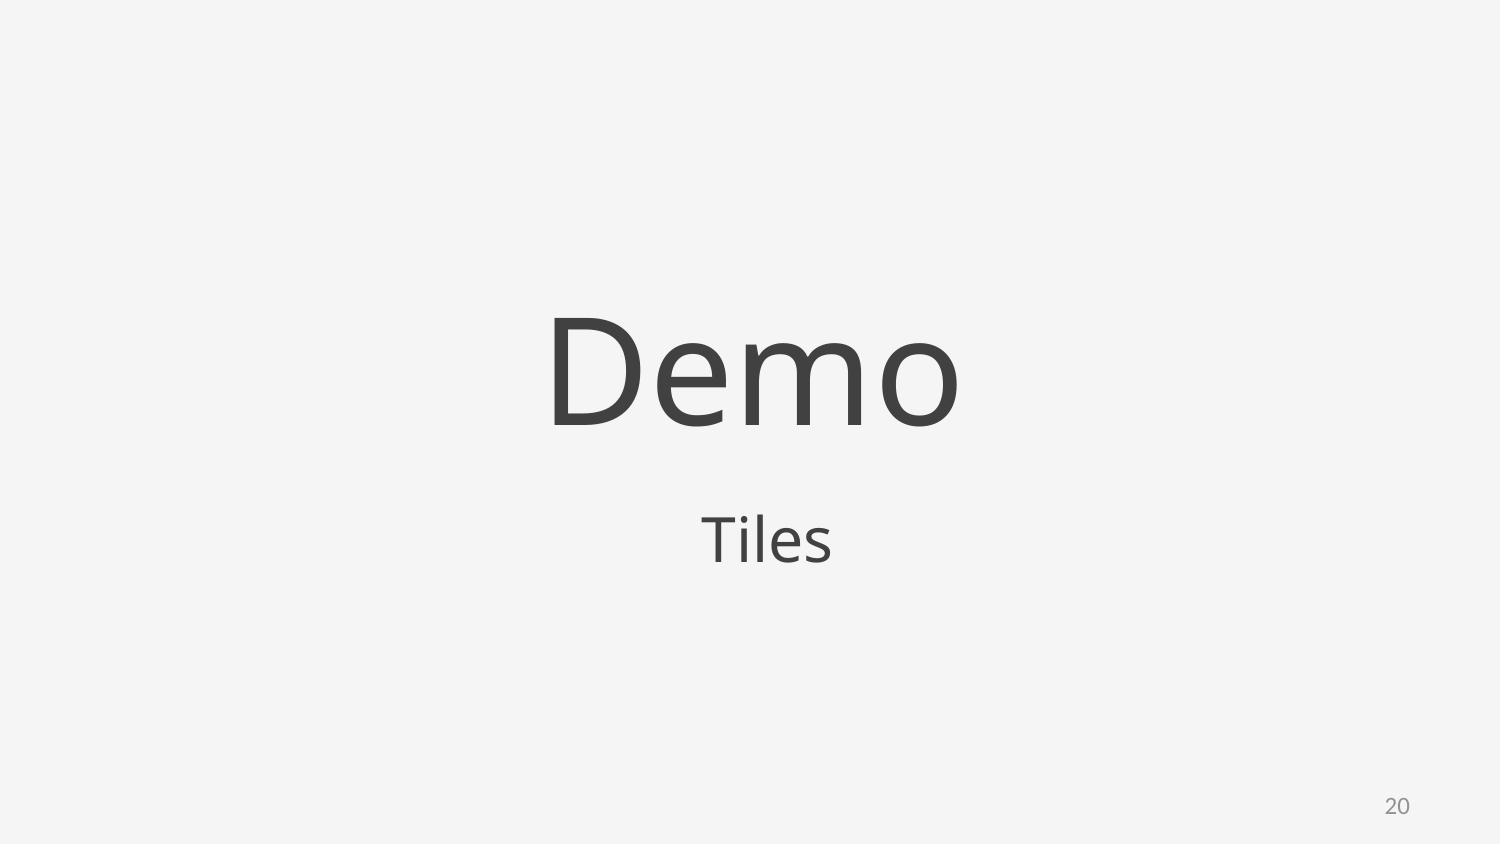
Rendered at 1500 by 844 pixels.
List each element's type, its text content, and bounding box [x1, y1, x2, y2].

slide_number 20 [1316, 782, 1425, 827]
title Tiles [194, 467, 1341, 608]
